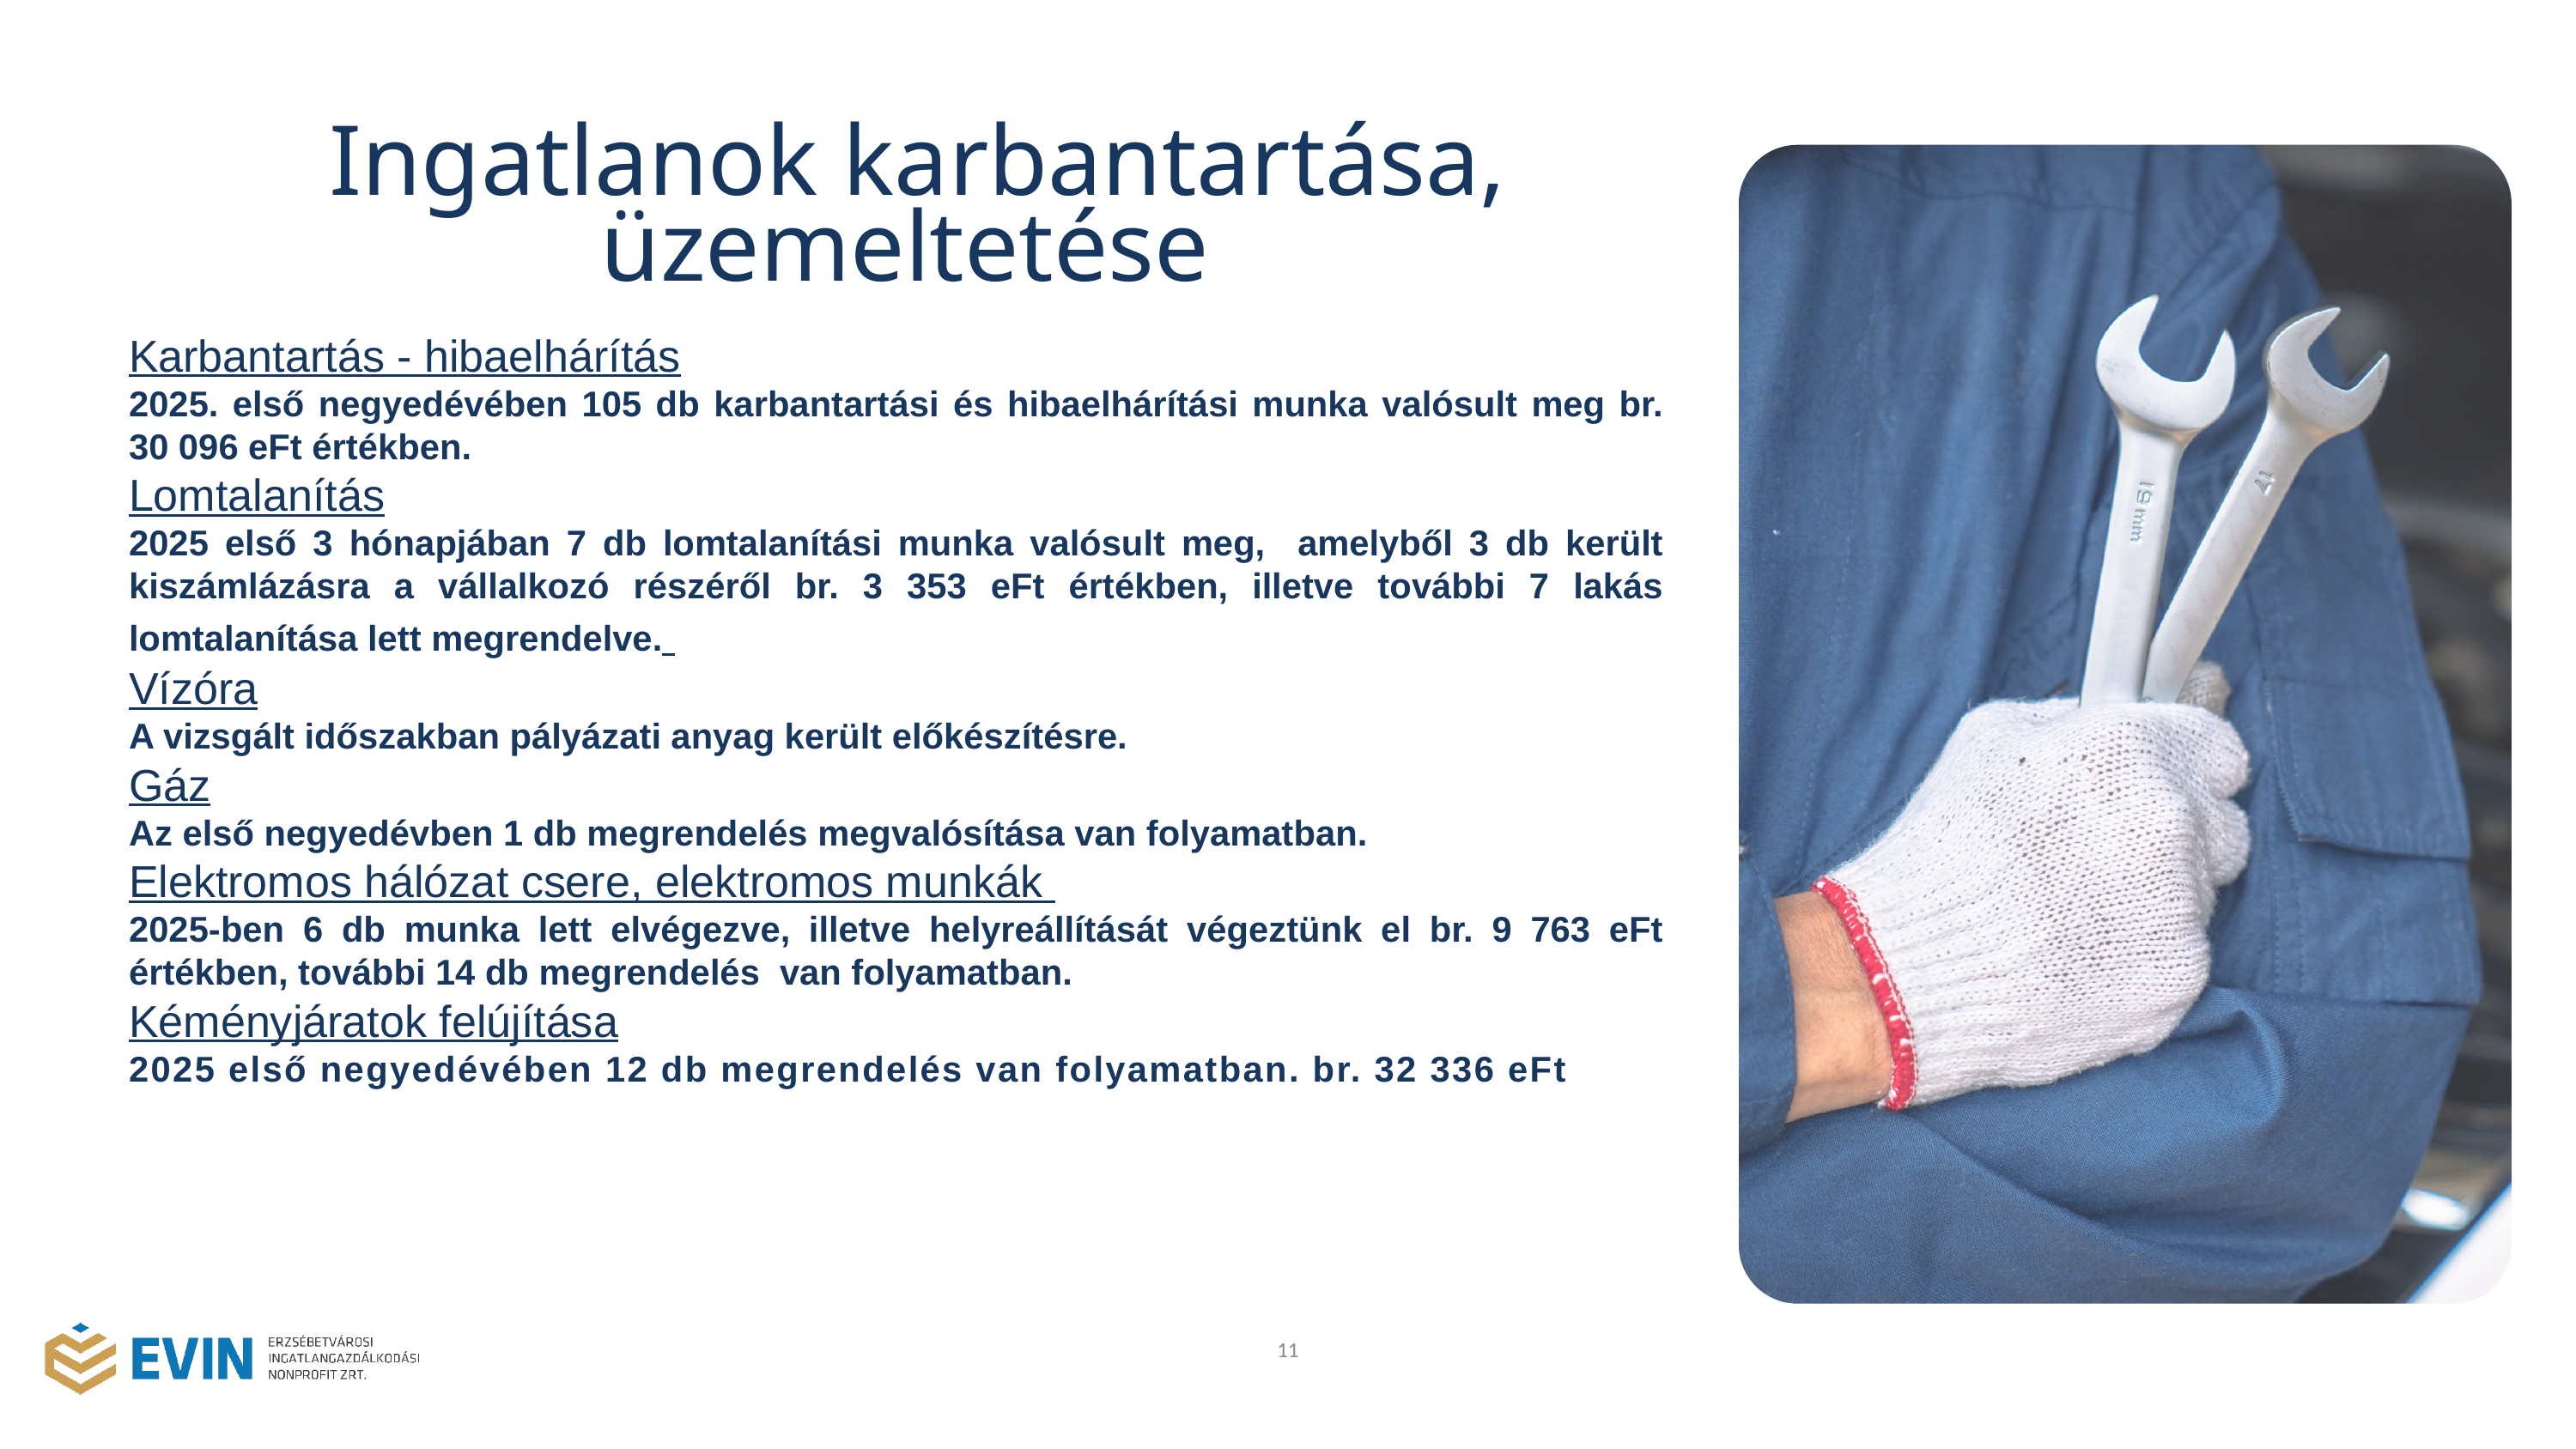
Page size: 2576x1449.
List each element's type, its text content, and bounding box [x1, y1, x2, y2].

text_box Ingatlanok karbantartása, üzemeltetése [129, 128, 1707, 300]
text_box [1738, 144, 2512, 1304]
text_box Karbantartás - hibaelhárítás 2025. első negyedévében 105 db karbantartási és hibaelhárítási munka valósult meg br. 30 096 eFt értékben. Lomtalanítás 2025 első 3 hónapjában 7 db lomtalanítási munka valósult meg, amelyből 3 db került kiszámlázásra a vállalkozó részéről br. 3 353 eFt értékben, illetve további 7 lakás lomtalanítása lett megrendelve. Vízóra A vizsgált időszakban pályázati anyag került előkészítésre. Gáz Az első negyedévben 1 db megrendelés megvalósítása van folyamatban. Elektromos hálózat csere, elektromos munkák 2025-ben 6 db munka lett elvégezve, illetve helyreállítását végeztünk el br. 9 763 eFt értékben, további 14 db megrendelés van folyamatban. Kéményjáratok felújítása 2025 első negyedévében 12 db megrendelés van folyamatban. br. 32 336 eFt [128, 327, 1664, 1089]
slide_number 11 [1138, 1323, 1438, 1375]
picture [5, 1304, 448, 1412]
